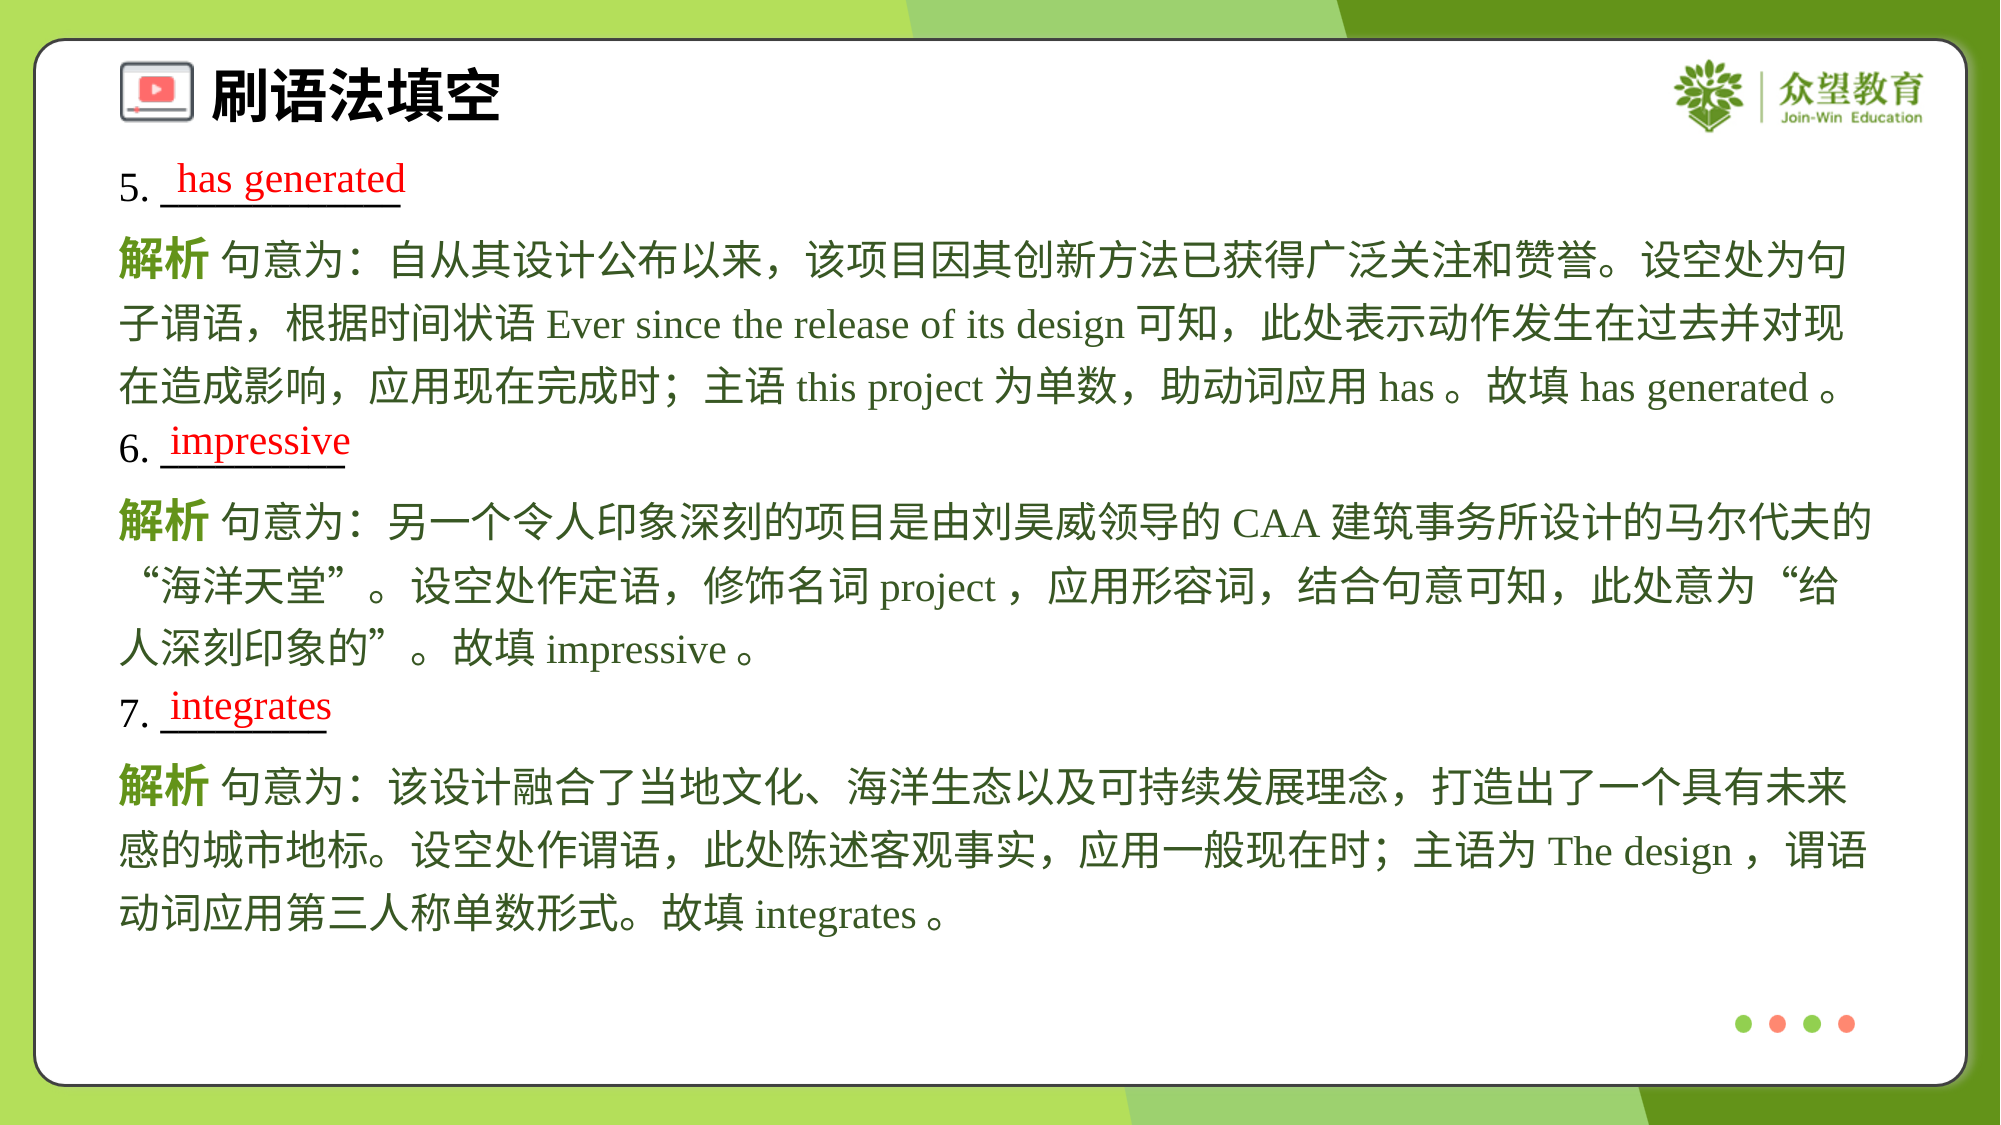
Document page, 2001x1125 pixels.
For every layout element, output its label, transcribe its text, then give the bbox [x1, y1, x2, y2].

text_box 5. _____________ [118, 146, 1883, 204]
text_box 解析 句意为：该设计融合了当地文化、海洋生态以及可持续发展理念，打造出了一个具有未来感的城市地标。设空处作谓语，此处陈述客观事实，应用一般现在时；主语为The design，谓语动词应用第三人称单数形式。故填integrates。 [118, 742, 1883, 932]
text_box 解析 句意为：另一个令人印象深刻的项目是由刘昊威领导的CAA建筑事务所设计的马尔代夫的“海洋天堂”。设空处作定语，修饰名词project，应用形容词，结合句意可知，此处意为“给人深刻印象的”。故填impressive。 [118, 478, 1883, 668]
text_box impressive [165, 400, 356, 458]
text_box has generated [167, 138, 416, 196]
text_box 7. _________ [118, 673, 1883, 731]
text_box 6. __________ [118, 408, 1883, 466]
picture [0, 0, 2000, 1125]
text_box 解析 句意为：自从其设计公布以来，该项目因其创新方法已获得广泛关注和赞誉。设空处为句子谓语，根据时间状语Ever since the release of its design可知，此处表示动作发生在过去并对现在造成影响，应用现在完成时；主语this project为单数，助动词应用has。故填has generated。 [118, 215, 1883, 405]
text_box integrates [165, 664, 337, 723]
